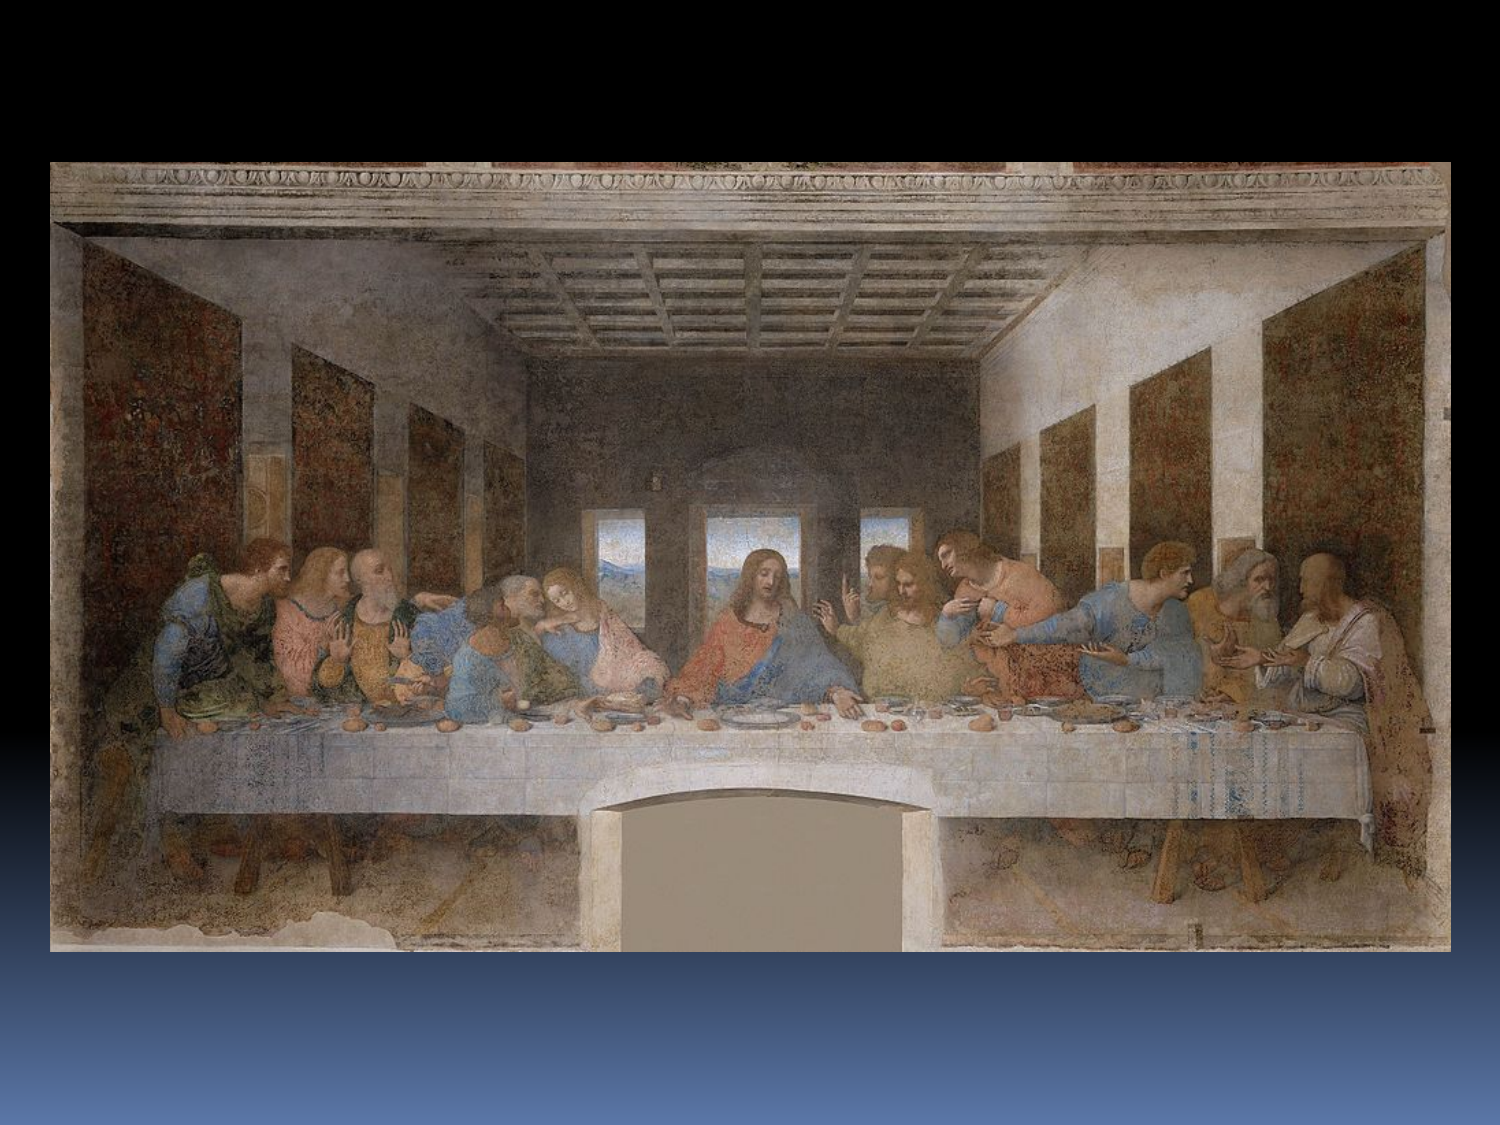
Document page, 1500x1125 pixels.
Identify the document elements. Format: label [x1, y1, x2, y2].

picture [49, 162, 1451, 953]
